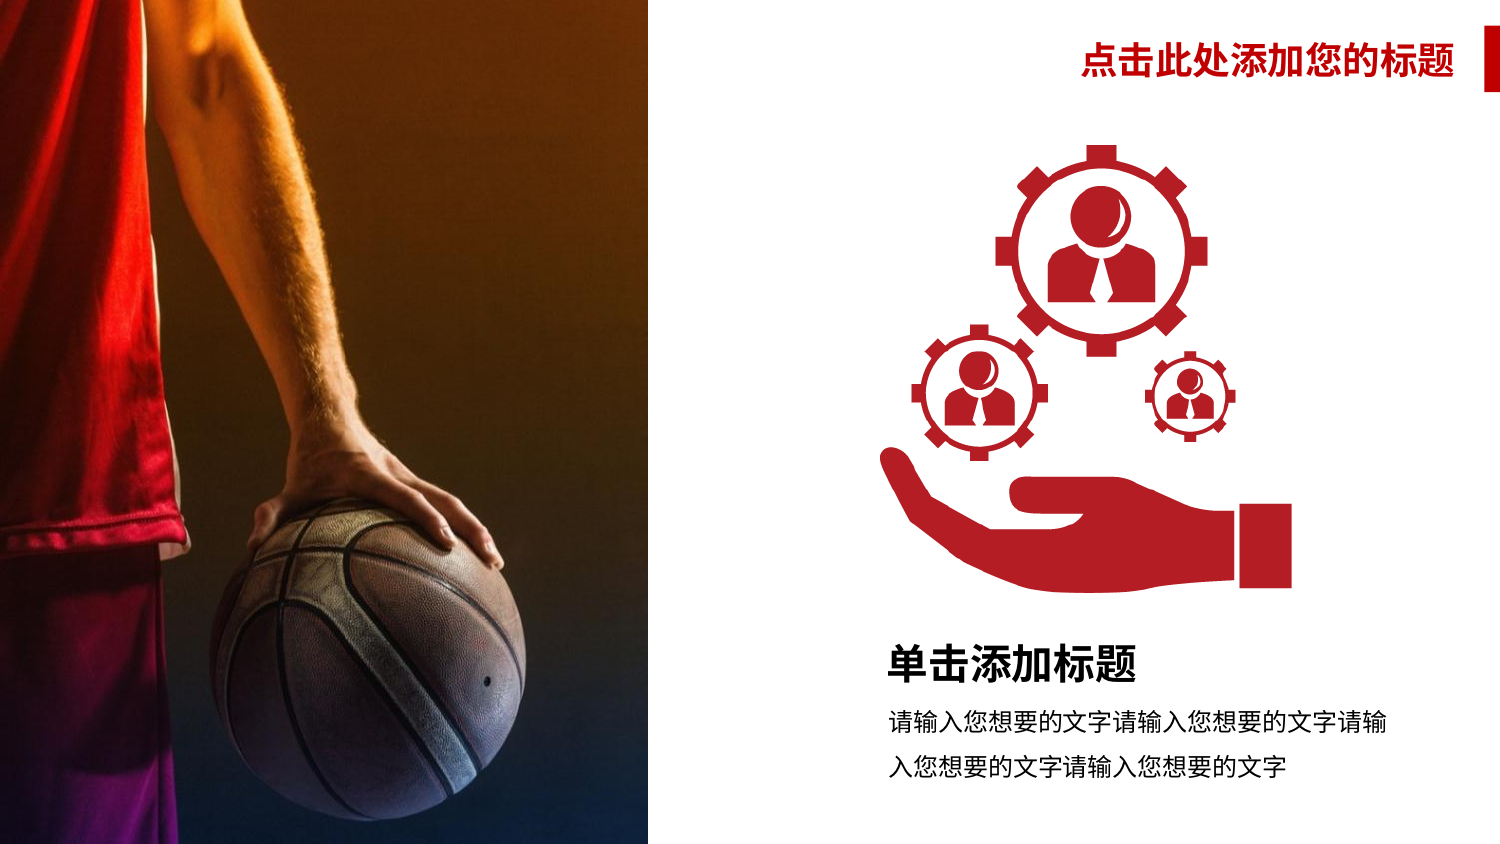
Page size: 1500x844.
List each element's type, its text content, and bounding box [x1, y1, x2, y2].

text_box 单击添加标题 [875, 607, 1420, 694]
picture [0, 0, 648, 844]
text_box [1482, 24, 1500, 94]
text_box 点击此处添加您的标题 [1037, 31, 1467, 88]
text_box 请输入您想要的文字请输入您想要的文字请输入您想要的文字请输入您想要的文字 [876, 685, 1413, 787]
picture [879, 145, 1292, 594]
